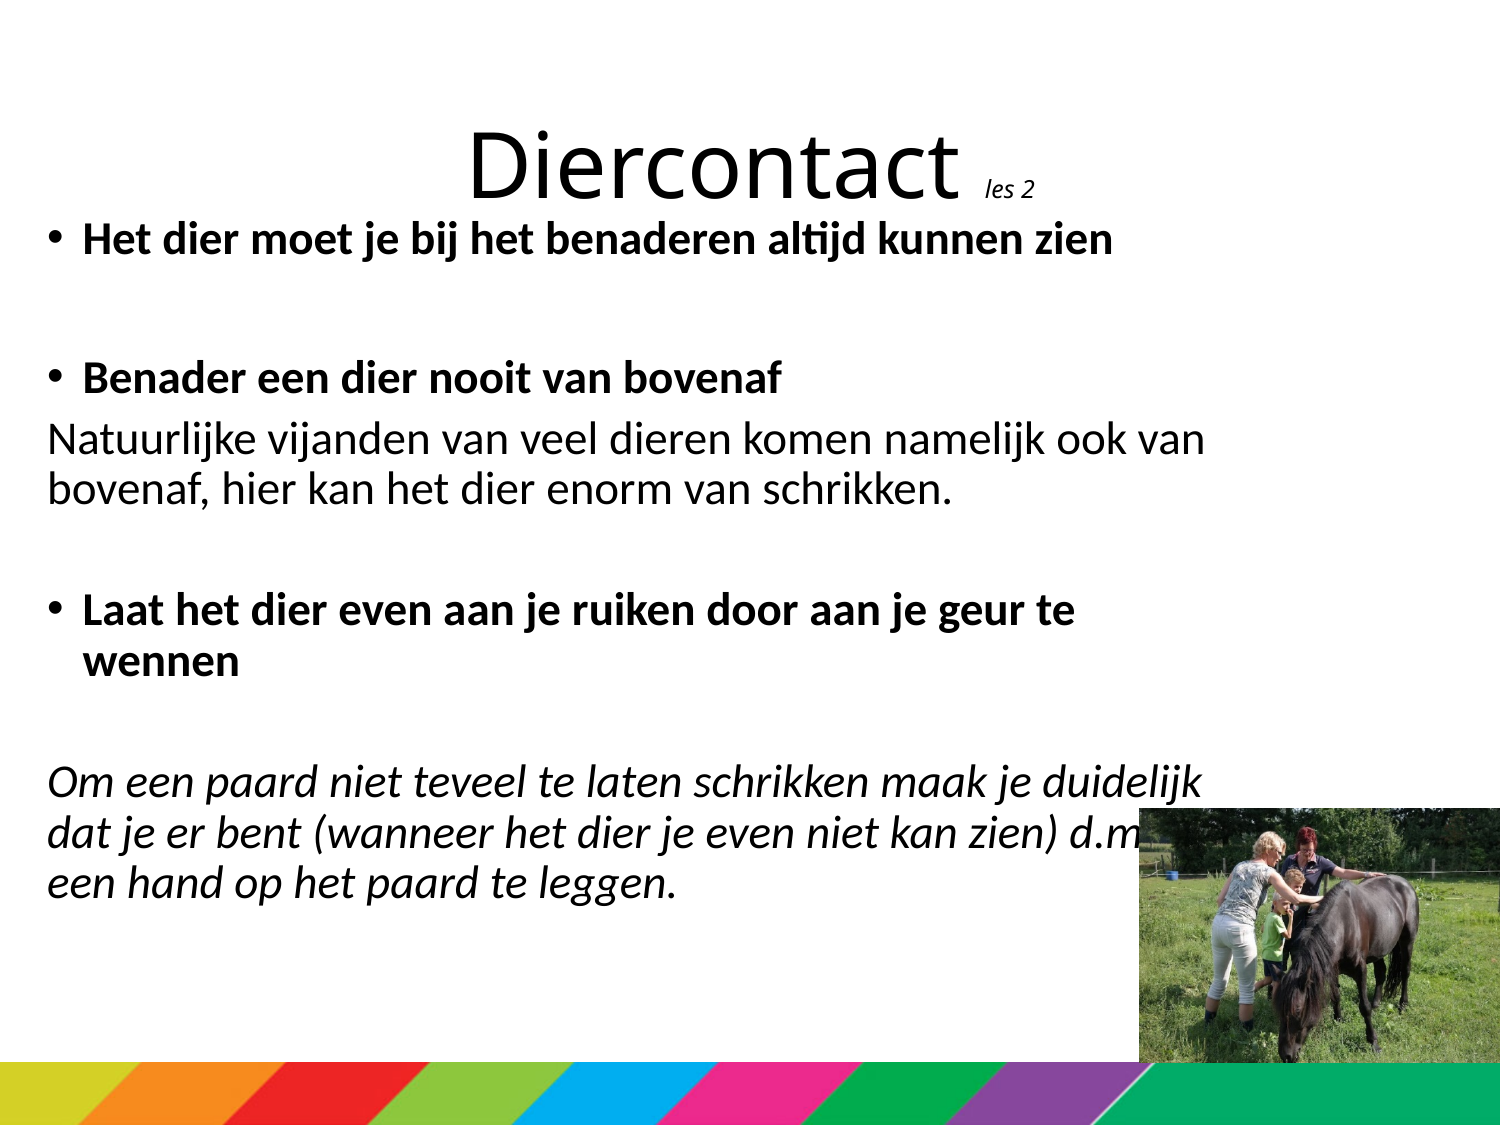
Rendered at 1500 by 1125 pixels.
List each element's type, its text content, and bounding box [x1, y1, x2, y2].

list Het dier moet je bij het benaderen altijd kunnen zien Benader een dier nooit van bovenaf Natuurlijke vijanden van veel dieren komen namelijk ook van bovenaf, hier kan het dier enorm van schrikken. Laat het dier even aan je ruiken door aan je geur te wennen Om een paard niet teveel te laten schrikken maak je duidelijk dat je er bent (wanneer het dier je even niet kan zien) d.m.v. een hand op het paard te leggen. [0, 206, 1256, 921]
picture [656, 808, 1500, 1125]
title Diercontact les 2 [103, 59, 1397, 278]
picture [0, 1062, 574, 1125]
